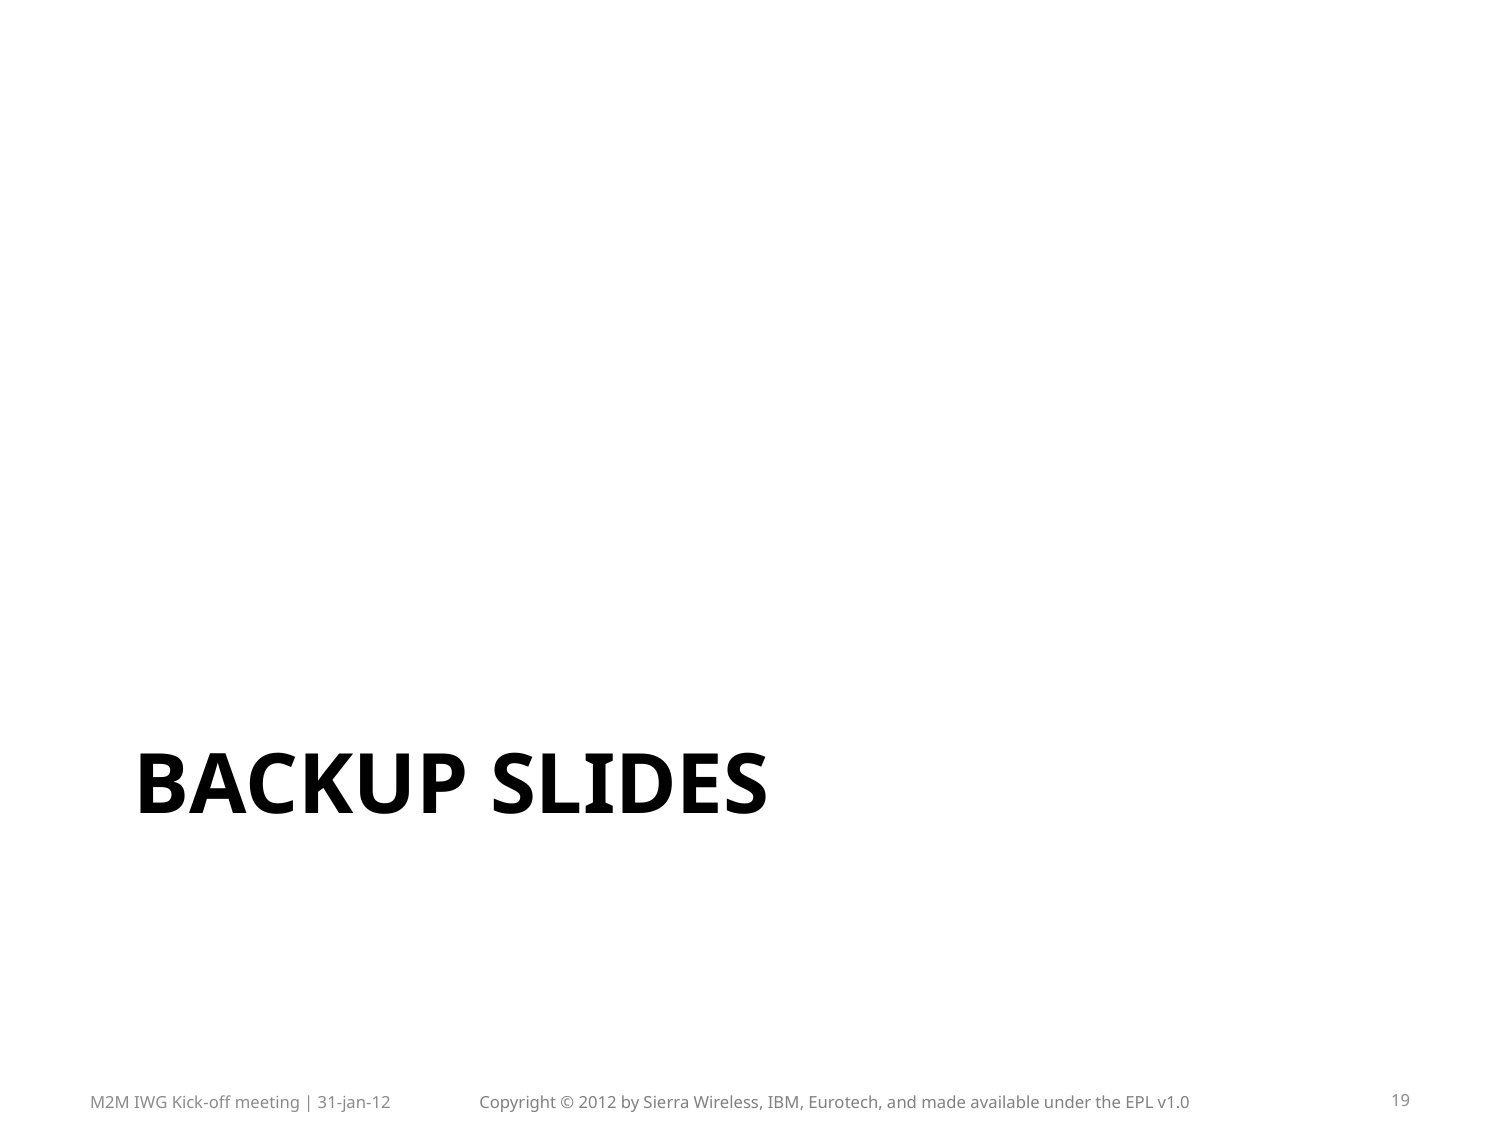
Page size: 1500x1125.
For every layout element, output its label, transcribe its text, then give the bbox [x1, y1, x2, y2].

slide_number 19 [1288, 1083, 1425, 1121]
slide_number M2M IWG Kick-off meeting | 31-jan-12 [75, 1083, 453, 1121]
footer Copyright © 2012 by Sierra Wireless, IBM, Eurotech, and made available under the EPL v1.0 [464, 1083, 1262, 1121]
title BACKUP SLIDES [118, 722, 1394, 947]
